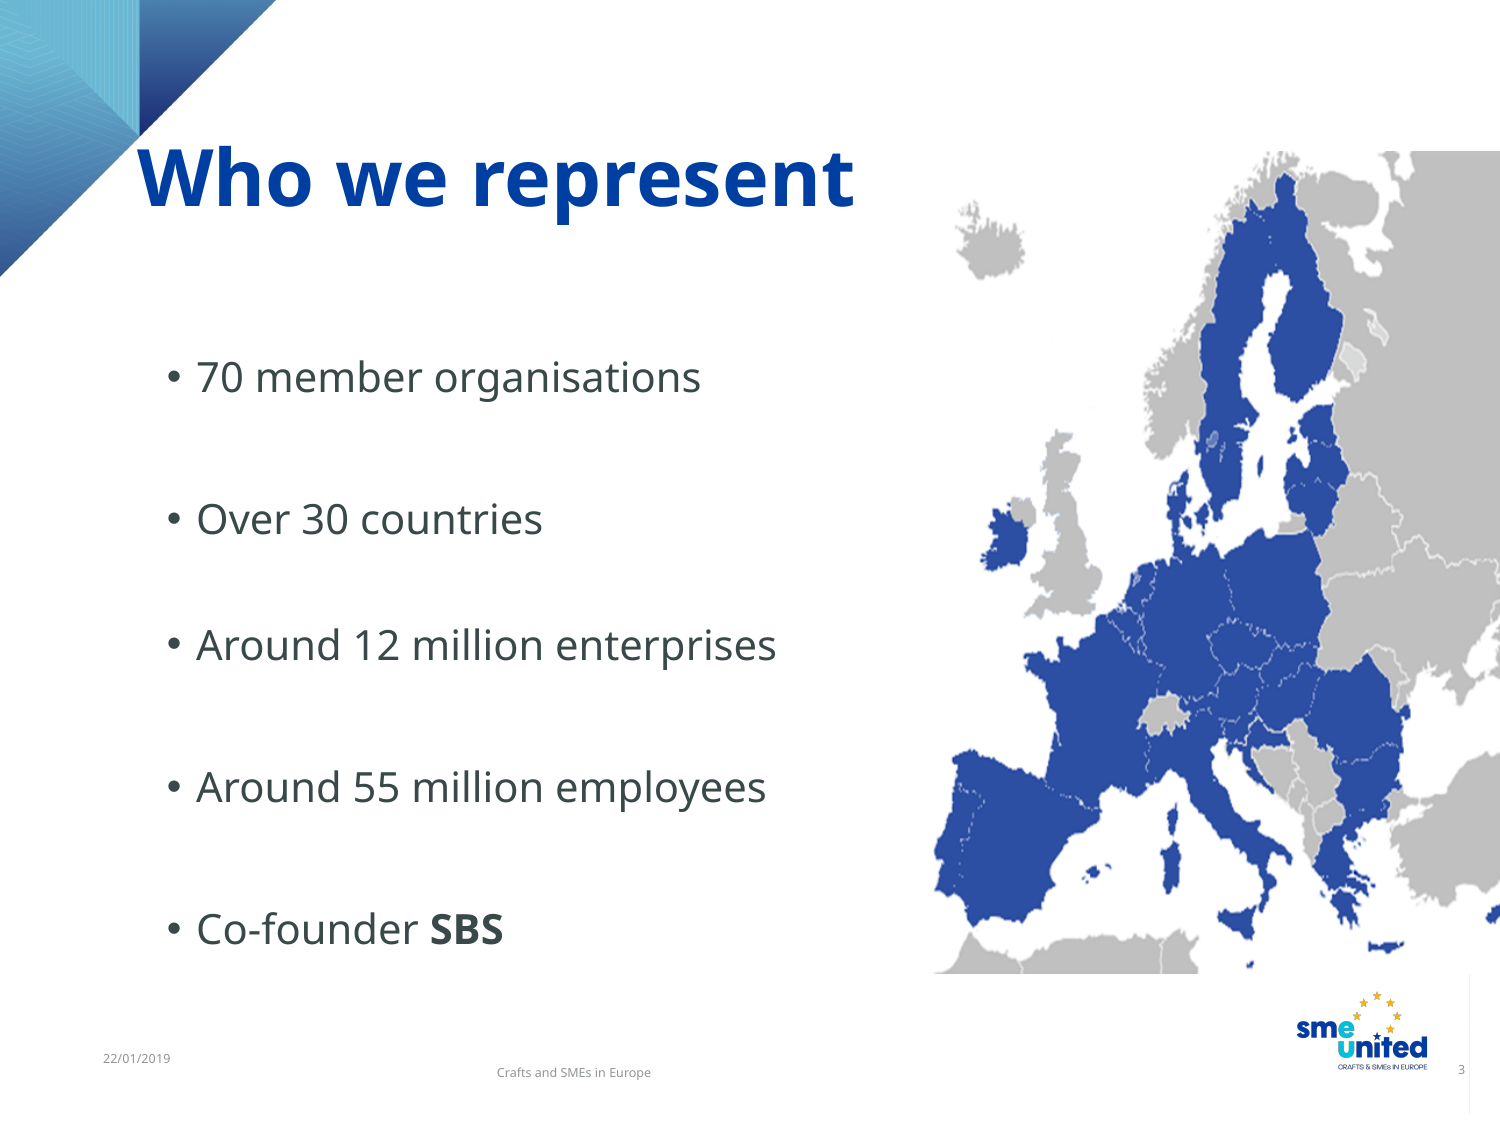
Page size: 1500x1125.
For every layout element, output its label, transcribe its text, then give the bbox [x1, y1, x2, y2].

picture [0, 0, 301, 296]
picture [903, 151, 1500, 1113]
title Who we represent [137, 82, 904, 224]
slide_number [103, 1042, 441, 1103]
list 70 member organisations Over 30 countries Around 12 million enterprises Around 55 million employees Co-founder SBS [137, 351, 898, 974]
footer Crafts and SMEs in Europe [496, 1042, 1004, 1103]
slide_number 3 [1127, 1040, 1466, 1101]
